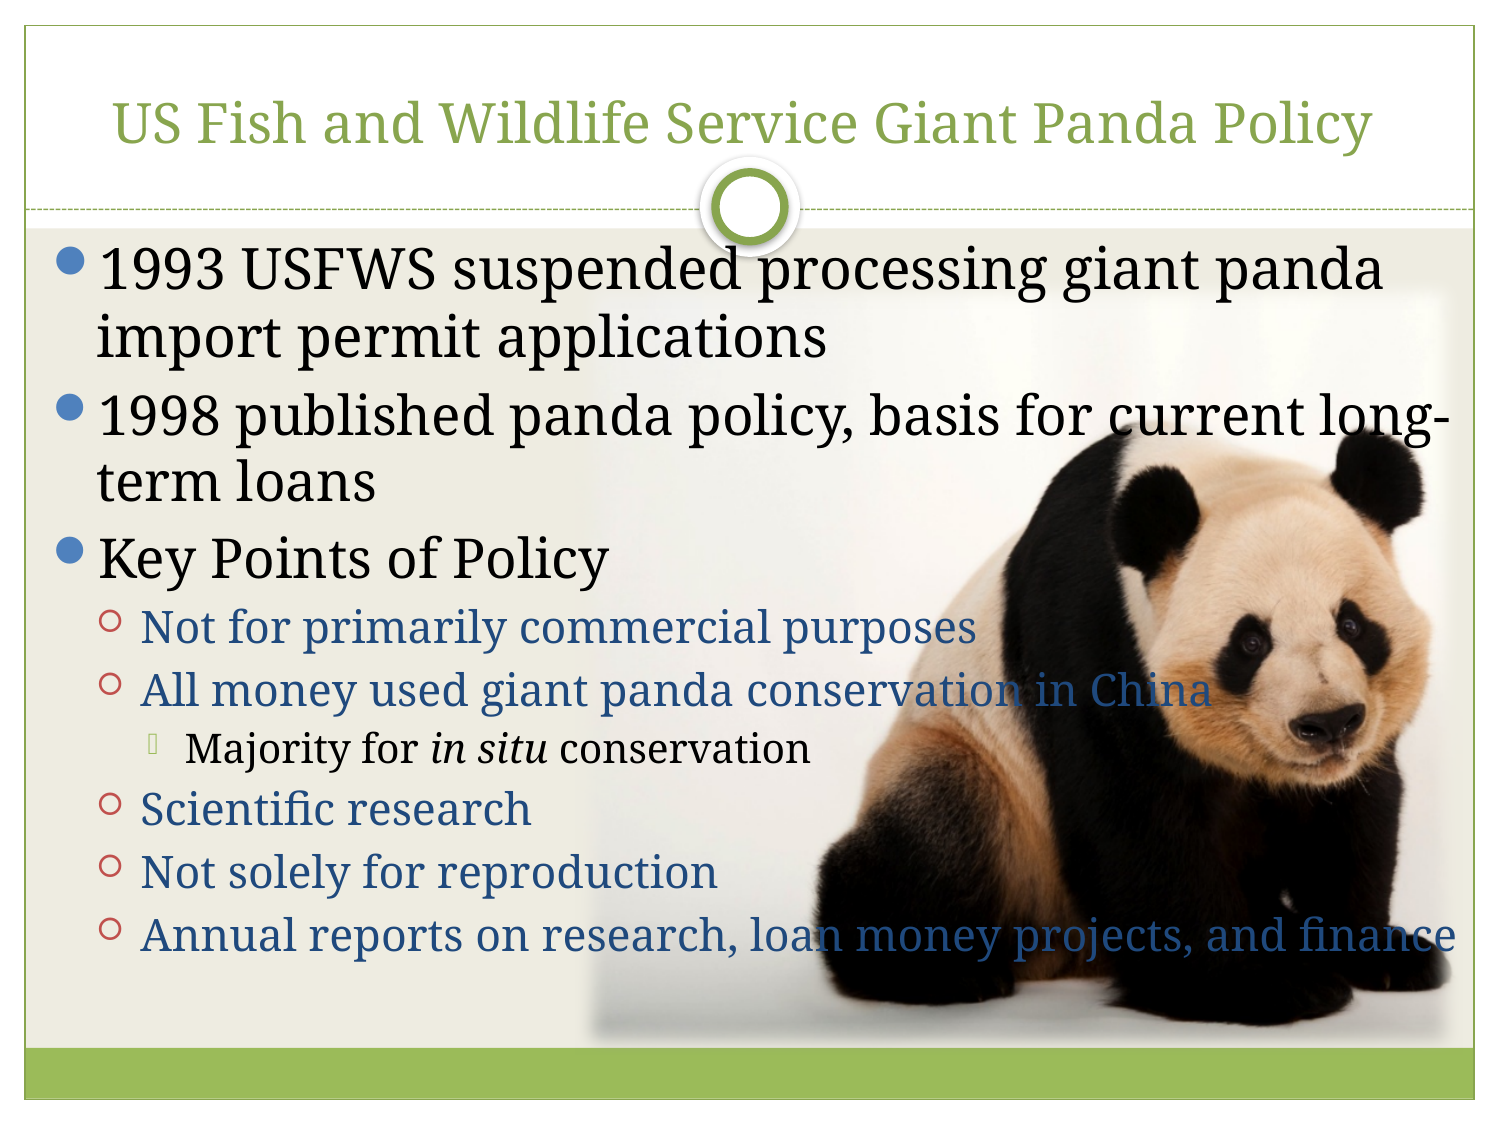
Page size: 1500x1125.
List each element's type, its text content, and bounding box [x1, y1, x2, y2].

picture [574, 274, 1463, 1058]
title US Fish and Wildlife Service Giant Panda Policy [24, 37, 1463, 163]
list 1993 USFWS suspended processing giant panda import permit applications 1998 published panda policy, basis for current long-term loans Key Points of Policy Not for primarily commercial purposes All money used giant panda conservation in China Majority for in situ conservation Scientific research Not solely for reproduction Annual reports on research, loan money projects, and finance [37, 224, 1500, 1012]
